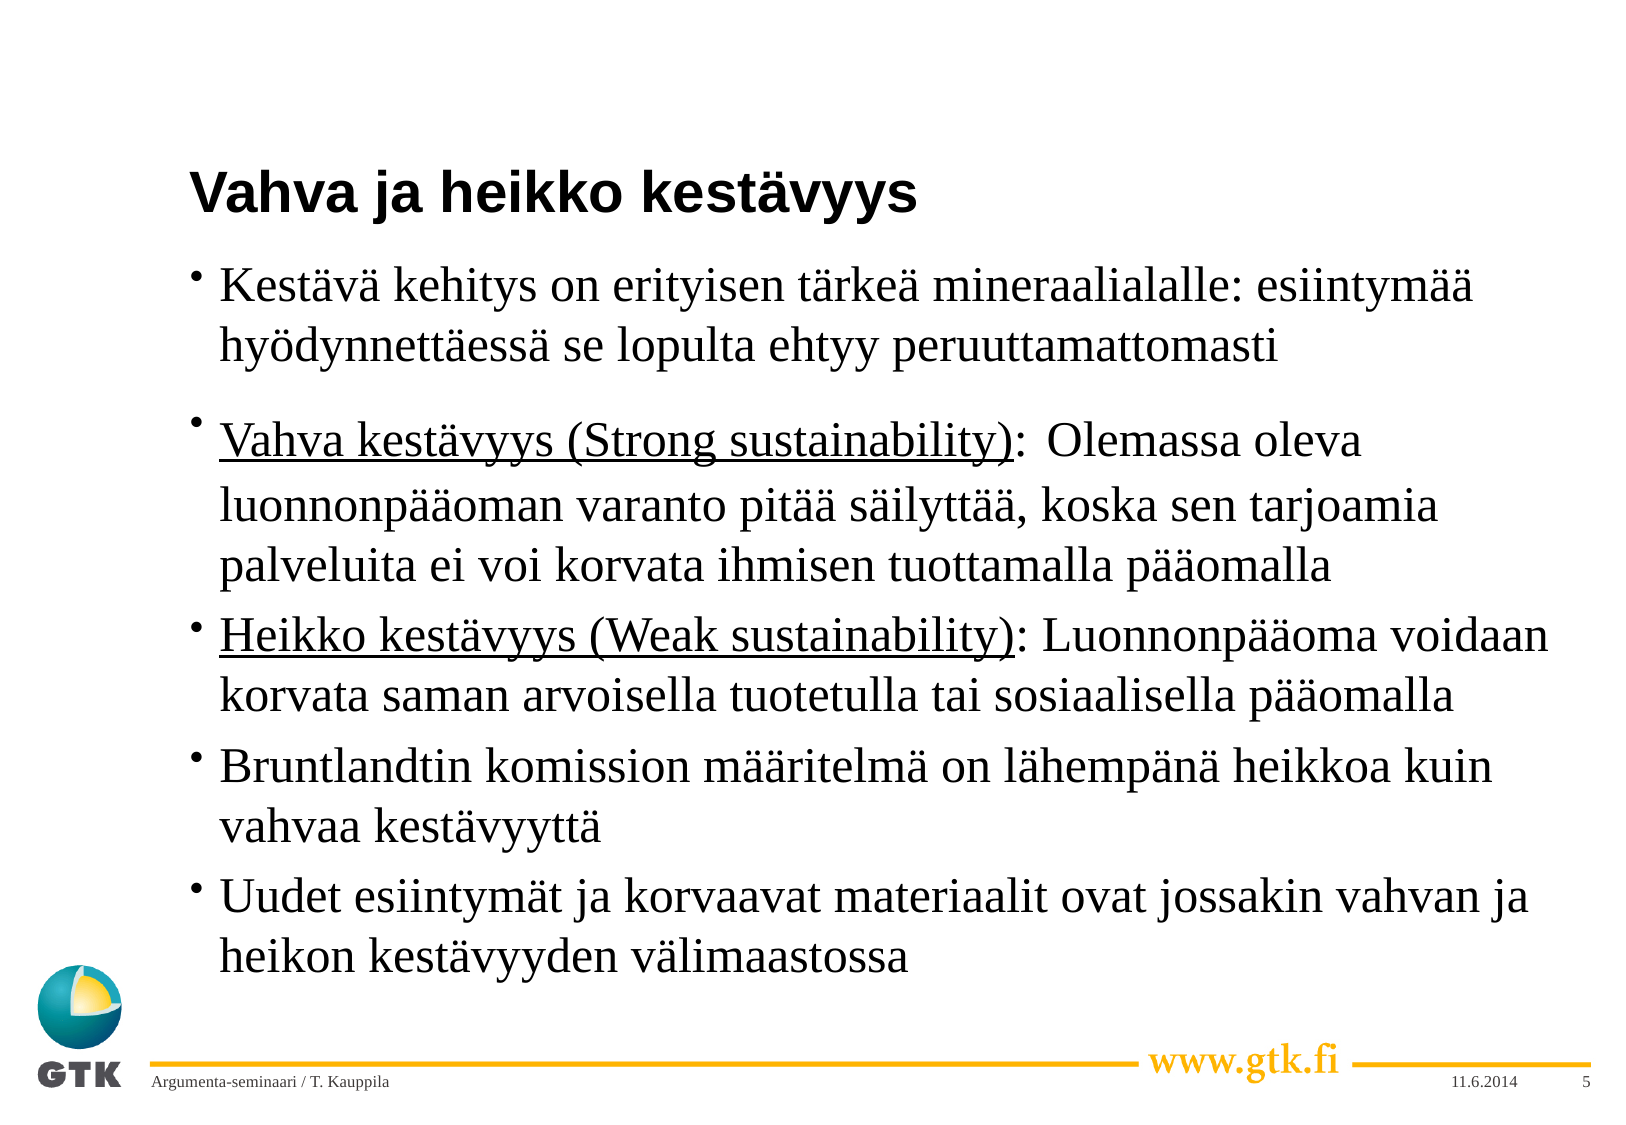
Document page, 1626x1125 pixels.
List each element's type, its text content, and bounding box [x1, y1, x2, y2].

picture [31, 952, 128, 1094]
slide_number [1344, 1069, 1533, 1093]
list Kestävä kehitys on erityisen tärkeä mineraalialalle: esiintymää hyödynnettäessä se lopulta ehtyy peruuttamattomasti Vahva kestävyys (Strong sustainability): Olemassa oleva luonnonpääoman varanto pitää säilyttää, koska sen tarjoamia palveluita ei voi korvata ihmisen tuottamalla pääomalla Heikko kestävyys (Weak sustainability): Luonnonpääoma voidaan korvata saman arvoisella tuotetulla tai sosiaalisella pääomalla Bruntlandtin komission määritelmä on lähempänä heikkoa kuin vahvaa kestävyyttä Uudet esiintymät ja korvaavat materiaalit ovat jossakin vahvan ja heikon kestävyyden välimaastossa [174, 243, 1569, 1000]
footer Argumenta-seminaari / T. Kauppila [135, 1069, 1144, 1093]
slide_number 5 [1533, 1069, 1606, 1093]
picture [142, 1032, 1601, 1092]
title Vahva ja heikko kestävyys [174, 31, 1569, 232]
